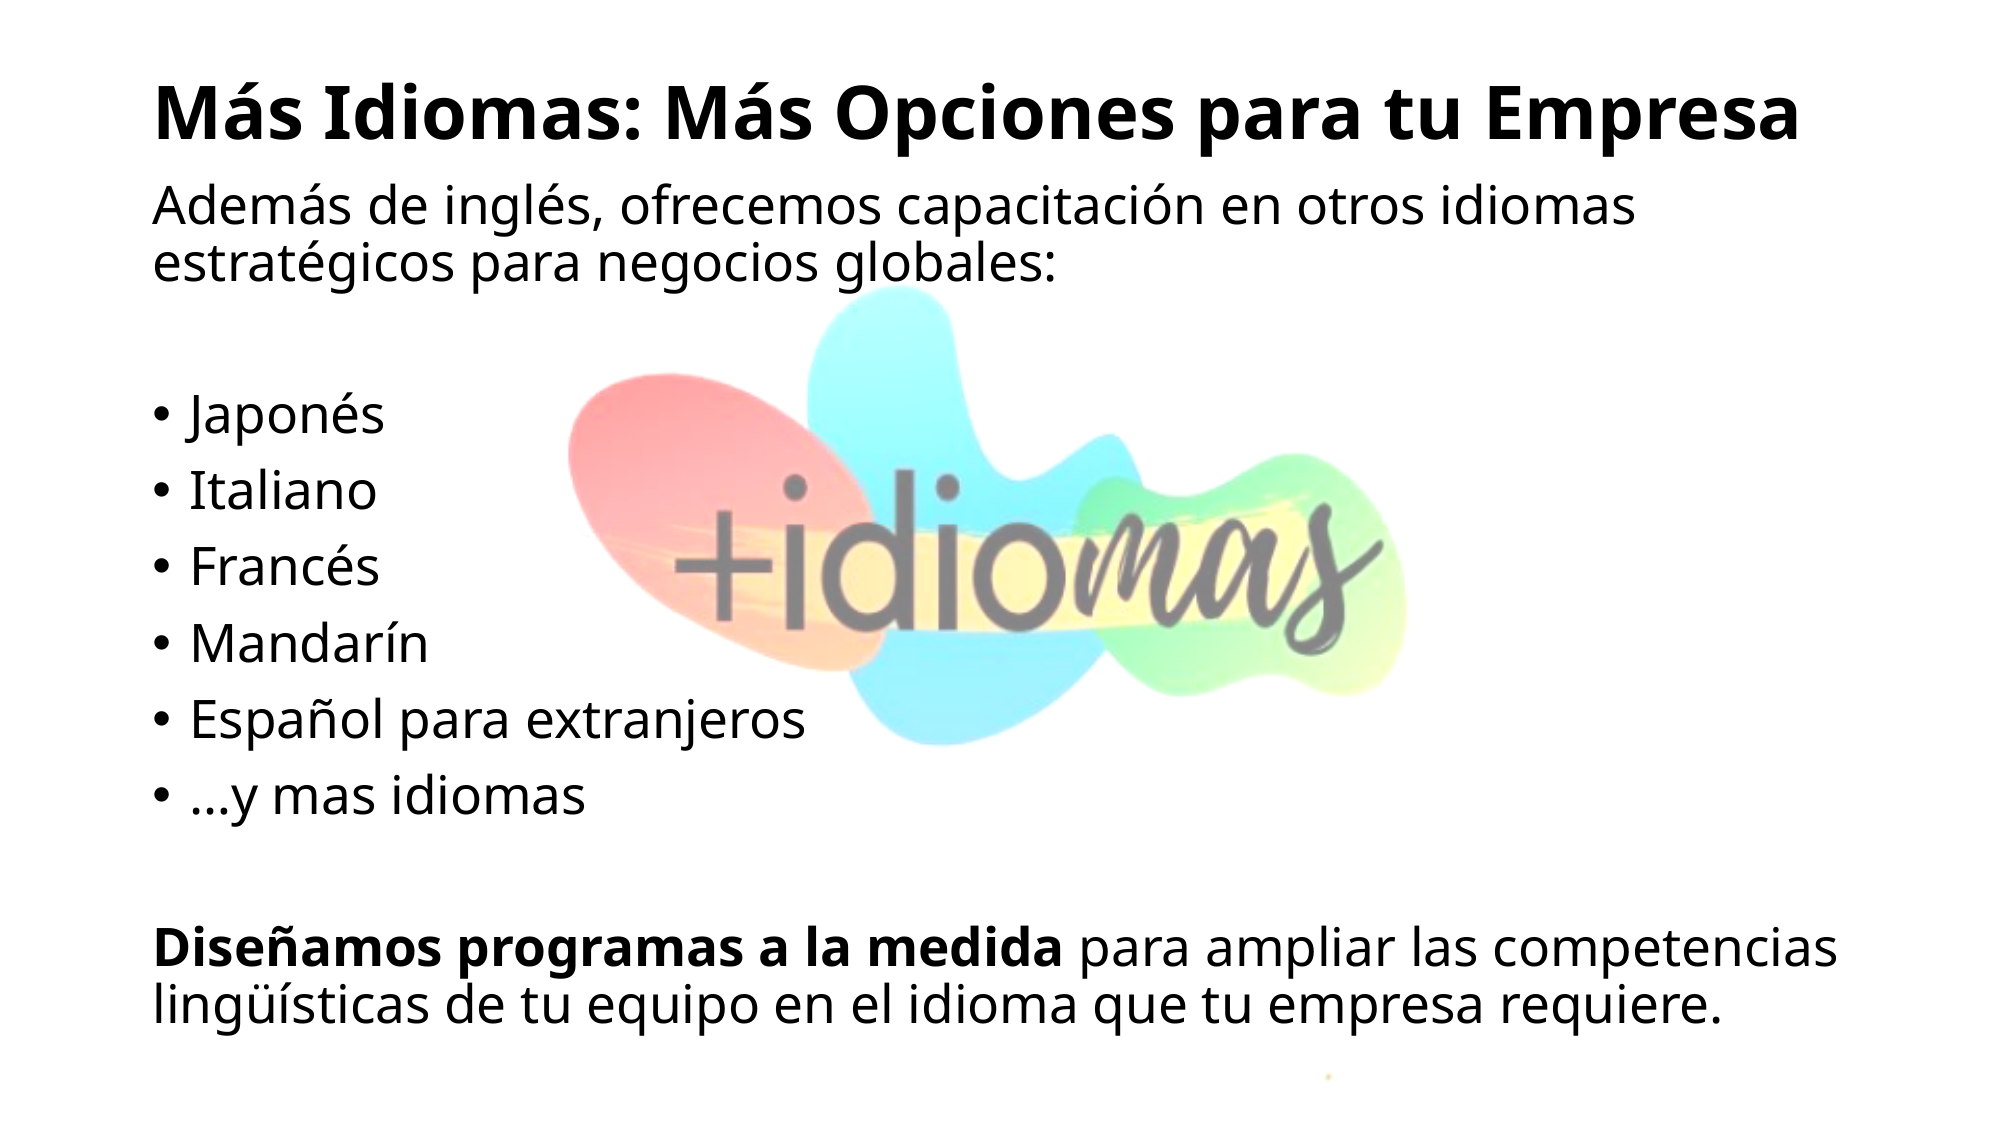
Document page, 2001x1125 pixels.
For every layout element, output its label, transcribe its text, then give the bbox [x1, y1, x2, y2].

title Más Idiomas: Más Opciones para tu Empresa [137, 59, 519, 171]
picture [519, 0, 1481, 1096]
title Más Idiomas: Más Opciones para tu Empresa [1481, 59, 1863, 171]
list Además de inglés, ofrecemos capacitación en otros idiomas estratégicos para negocios globales: Japonés Italiano Francés Mandarín Español para extranjeros …y mas idiomas Diseñamos programas a la medida para ampliar las competencias lingüísticas de tu equipo en el idioma que tu empresa requiere. [137, 171, 519, 1095]
list Además de inglés, ofrecemos capacitación en otros idiomas estratégicos para negocios globales: Japonés Italiano Francés Mandarín Español para extranjeros …y mas idiomas Diseñamos programas a la medida para ampliar las competencias lingüísticas de tu equipo en el idioma que tu empresa requiere. [1481, 171, 1863, 1095]
